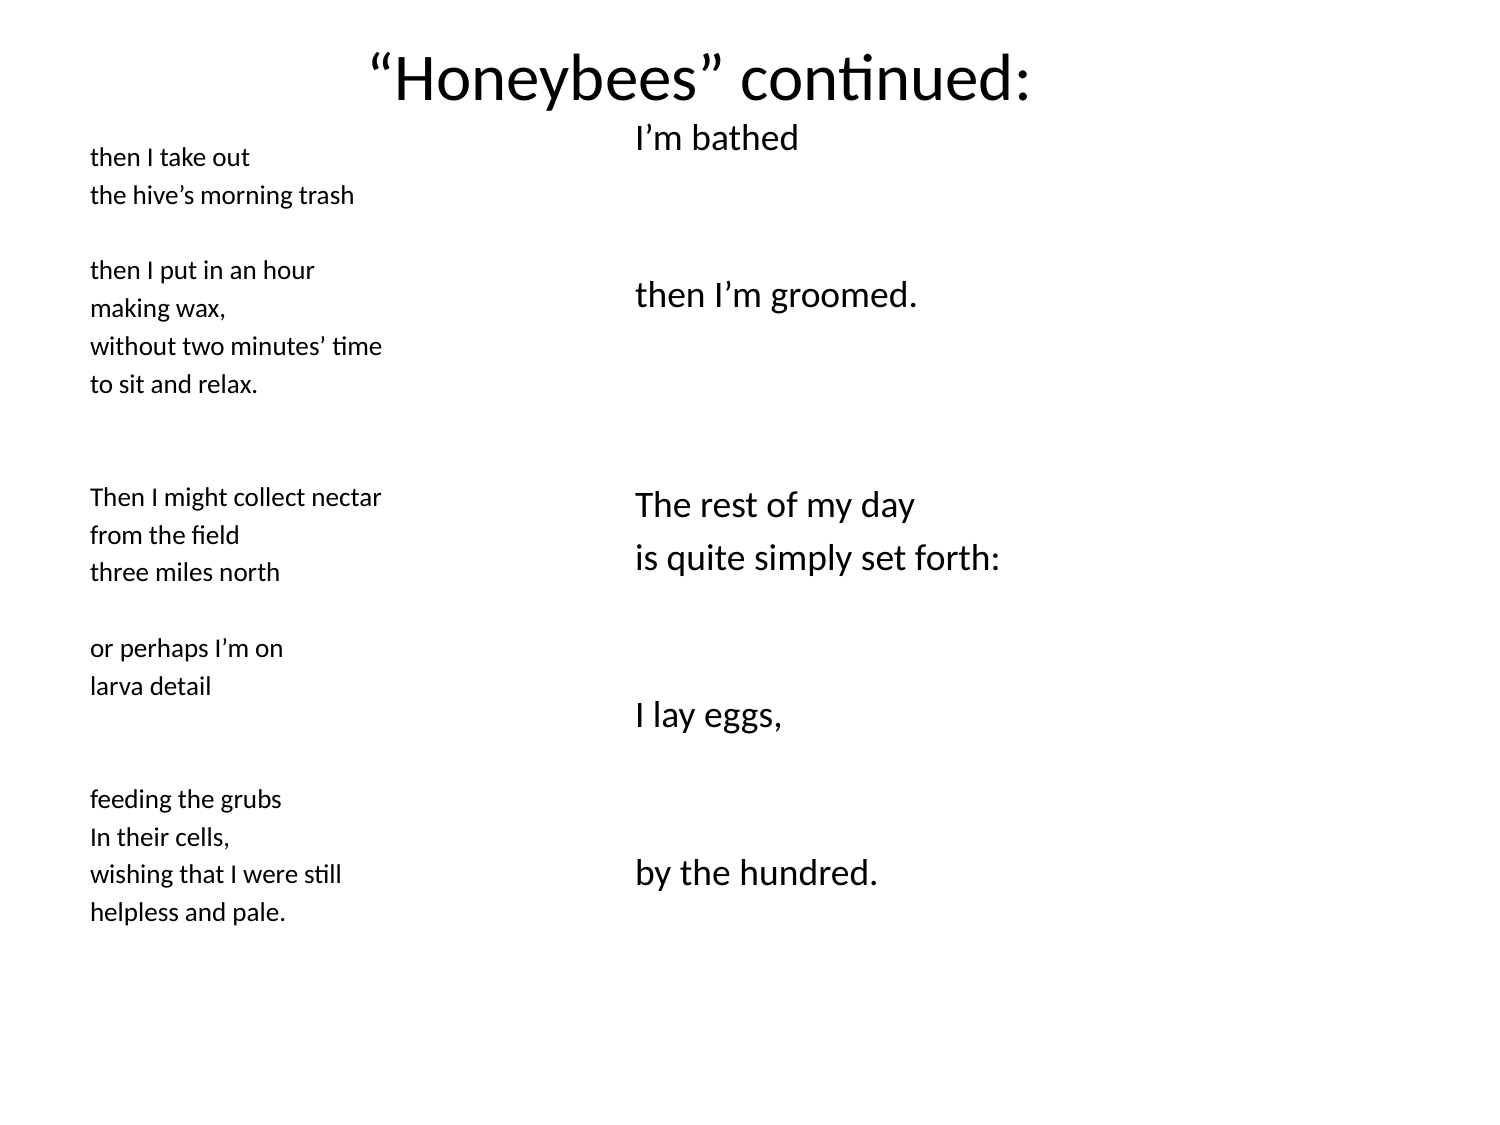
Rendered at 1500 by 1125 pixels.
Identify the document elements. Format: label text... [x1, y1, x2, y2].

list then I take out the hive’s morning trash then I put in an hour making wax, without two minutes’ time to sit and relax. Then I might collect nectar from the field three miles north or perhaps I’m on larva detail feeding the grubs In their cells, wishing that I were still helpless and pale. [75, 99, 738, 1025]
list I’m bathed then I’m groomed. The rest of my day is quite simply set forth: I lay eggs, by the hundred. [620, 105, 1283, 936]
title “Honeybees” continued: [24, 24, 1375, 188]
